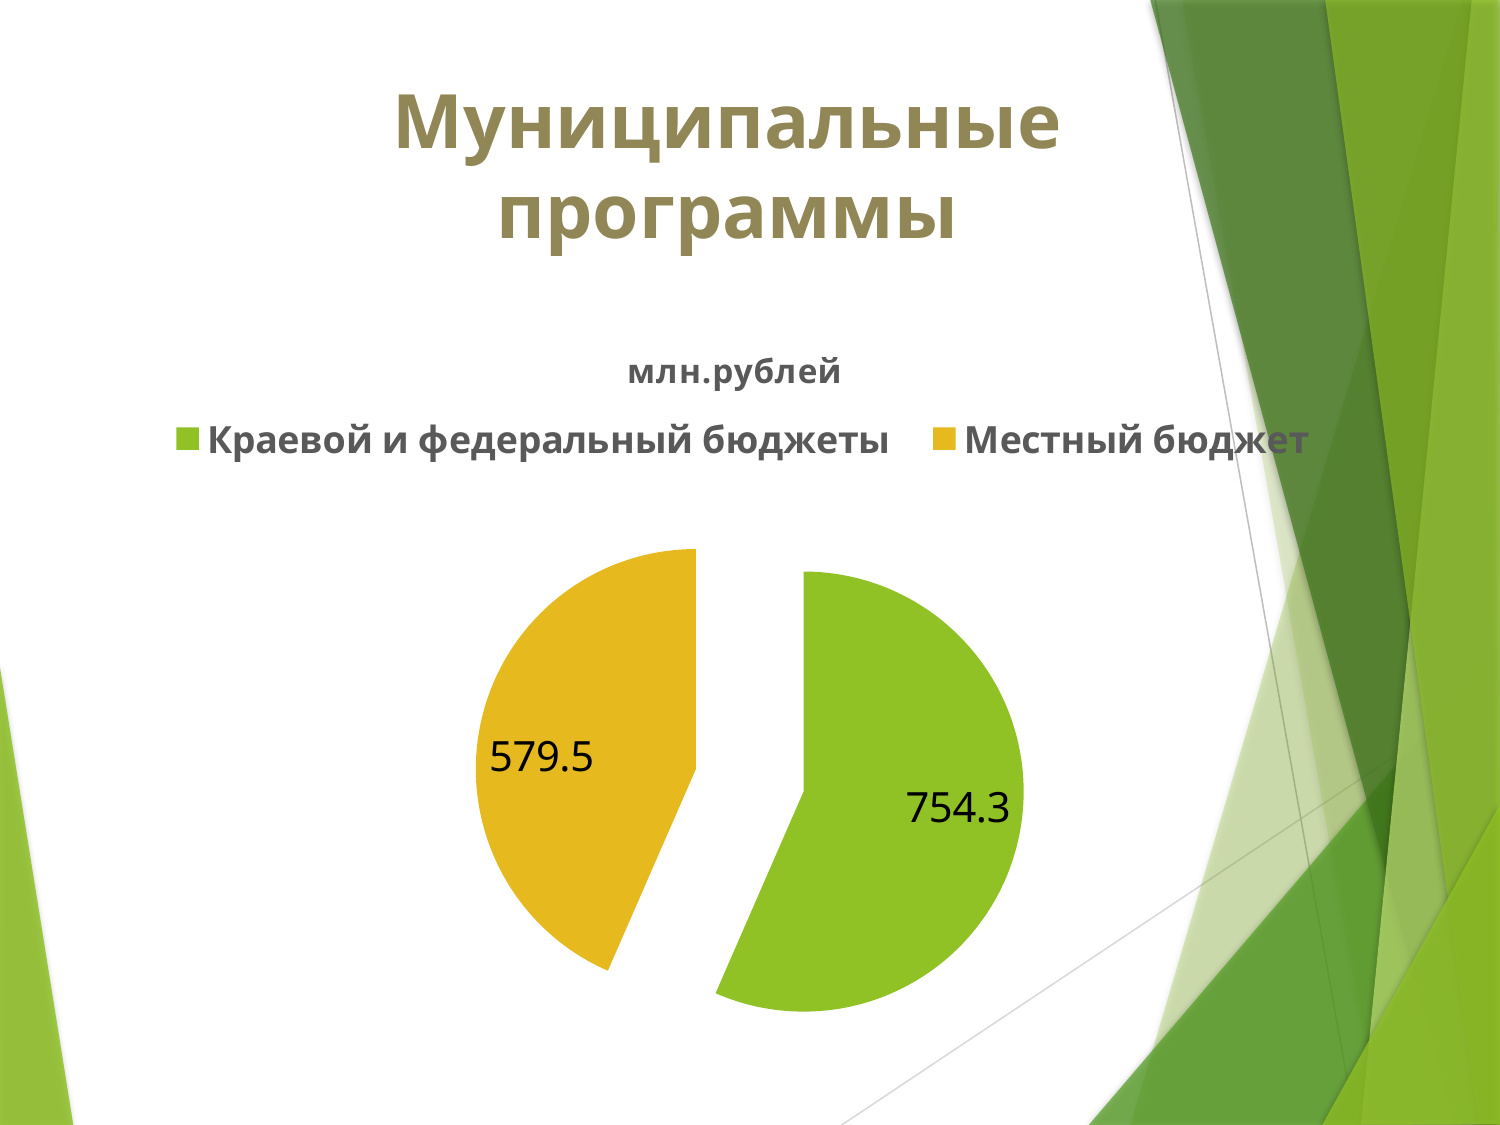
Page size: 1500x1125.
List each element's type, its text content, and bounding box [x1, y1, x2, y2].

chart [99, 325, 1401, 1071]
title Муниципальные программы [206, 66, 1248, 319]
